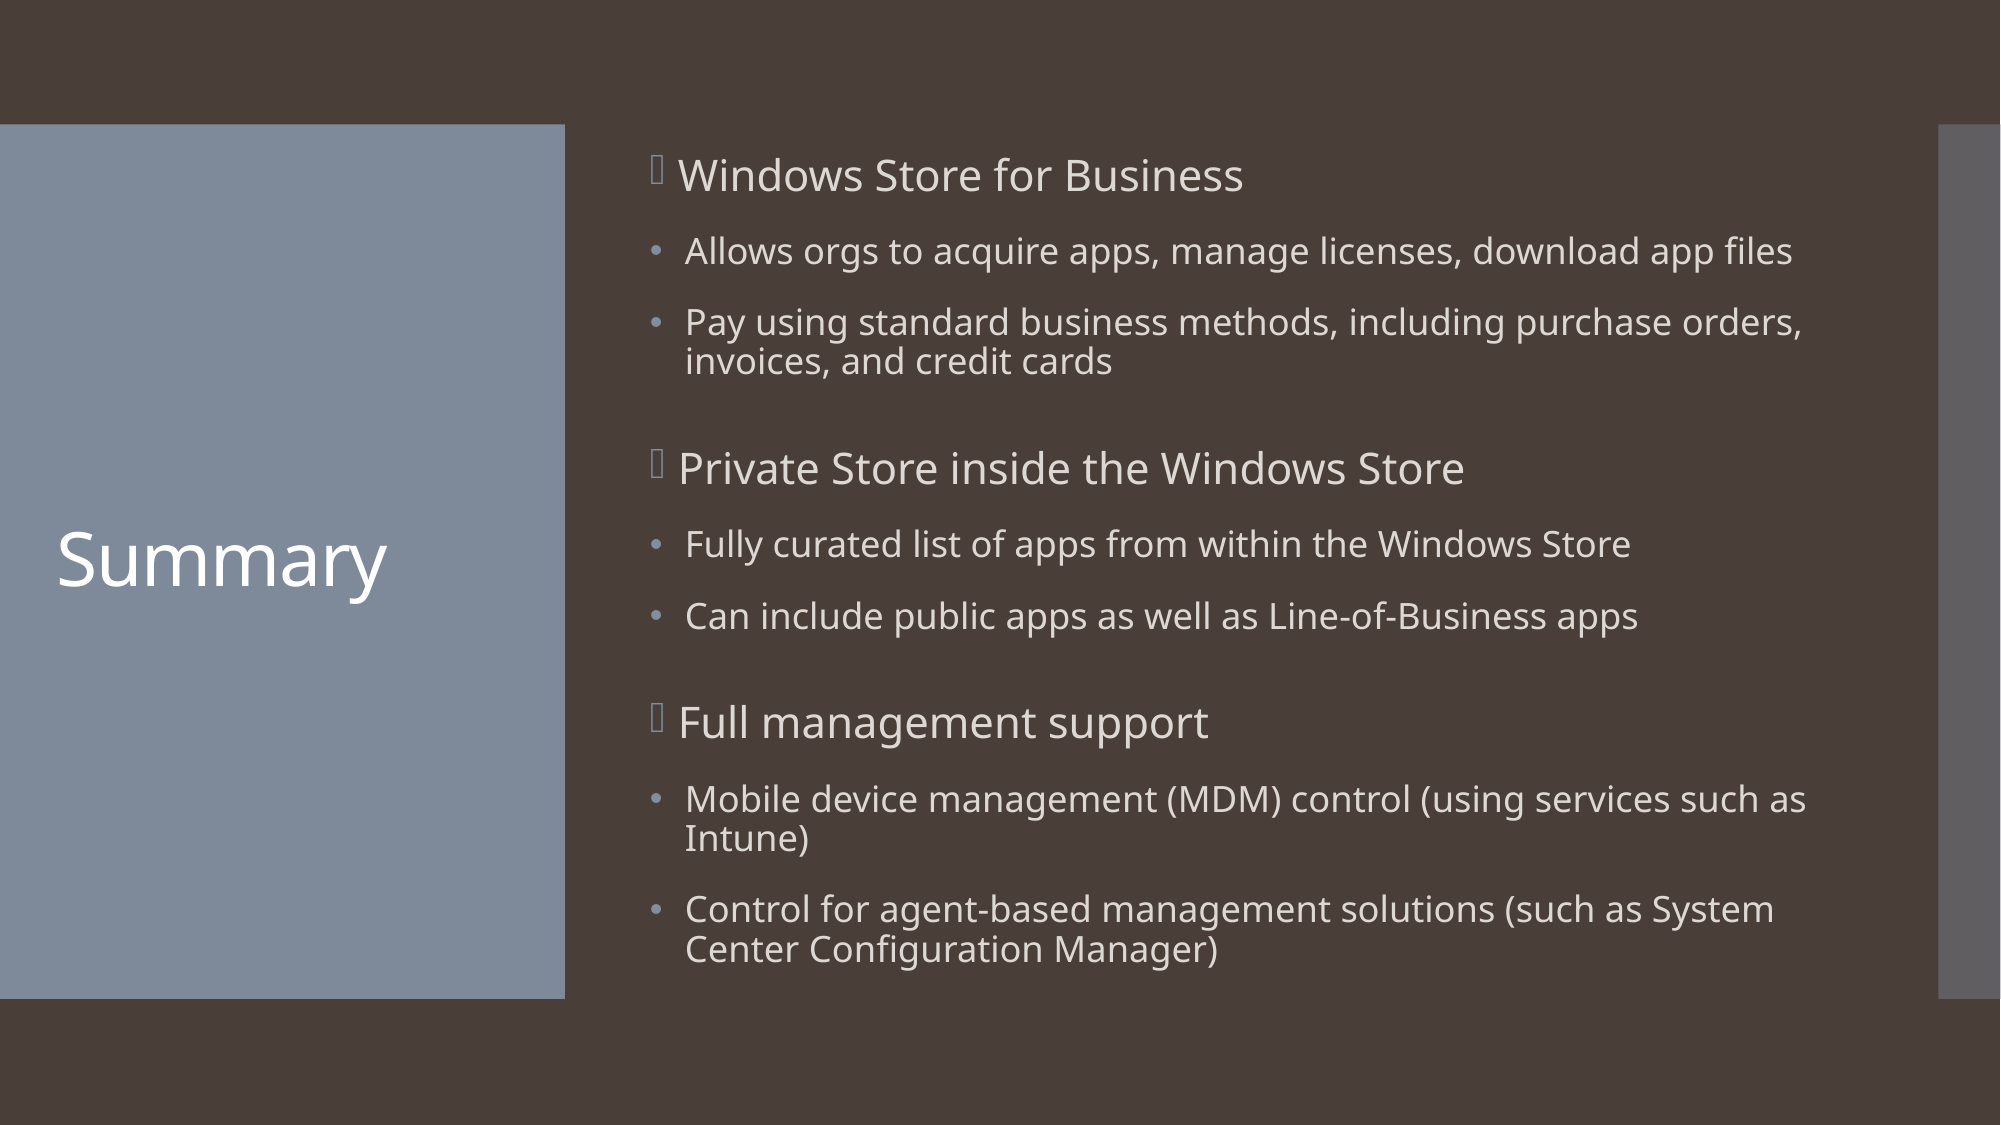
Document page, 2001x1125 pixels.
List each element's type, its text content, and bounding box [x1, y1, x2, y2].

list Windows Store for Business Allows orgs to acquire apps, manage licenses, download app files Pay using standard business methods, including purchase orders, invoices, and credit cards Private Store inside the Windows Store Fully curated list of apps from within the Windows Store Can include public apps as well as Line-of-Business apps Full management support Mobile device management (MDM) control (using services such as Intune) Control for agent-based management solutions (such as System Center Configuration Manager) [634, 141, 1835, 982]
title Summary [41, 184, 525, 940]
